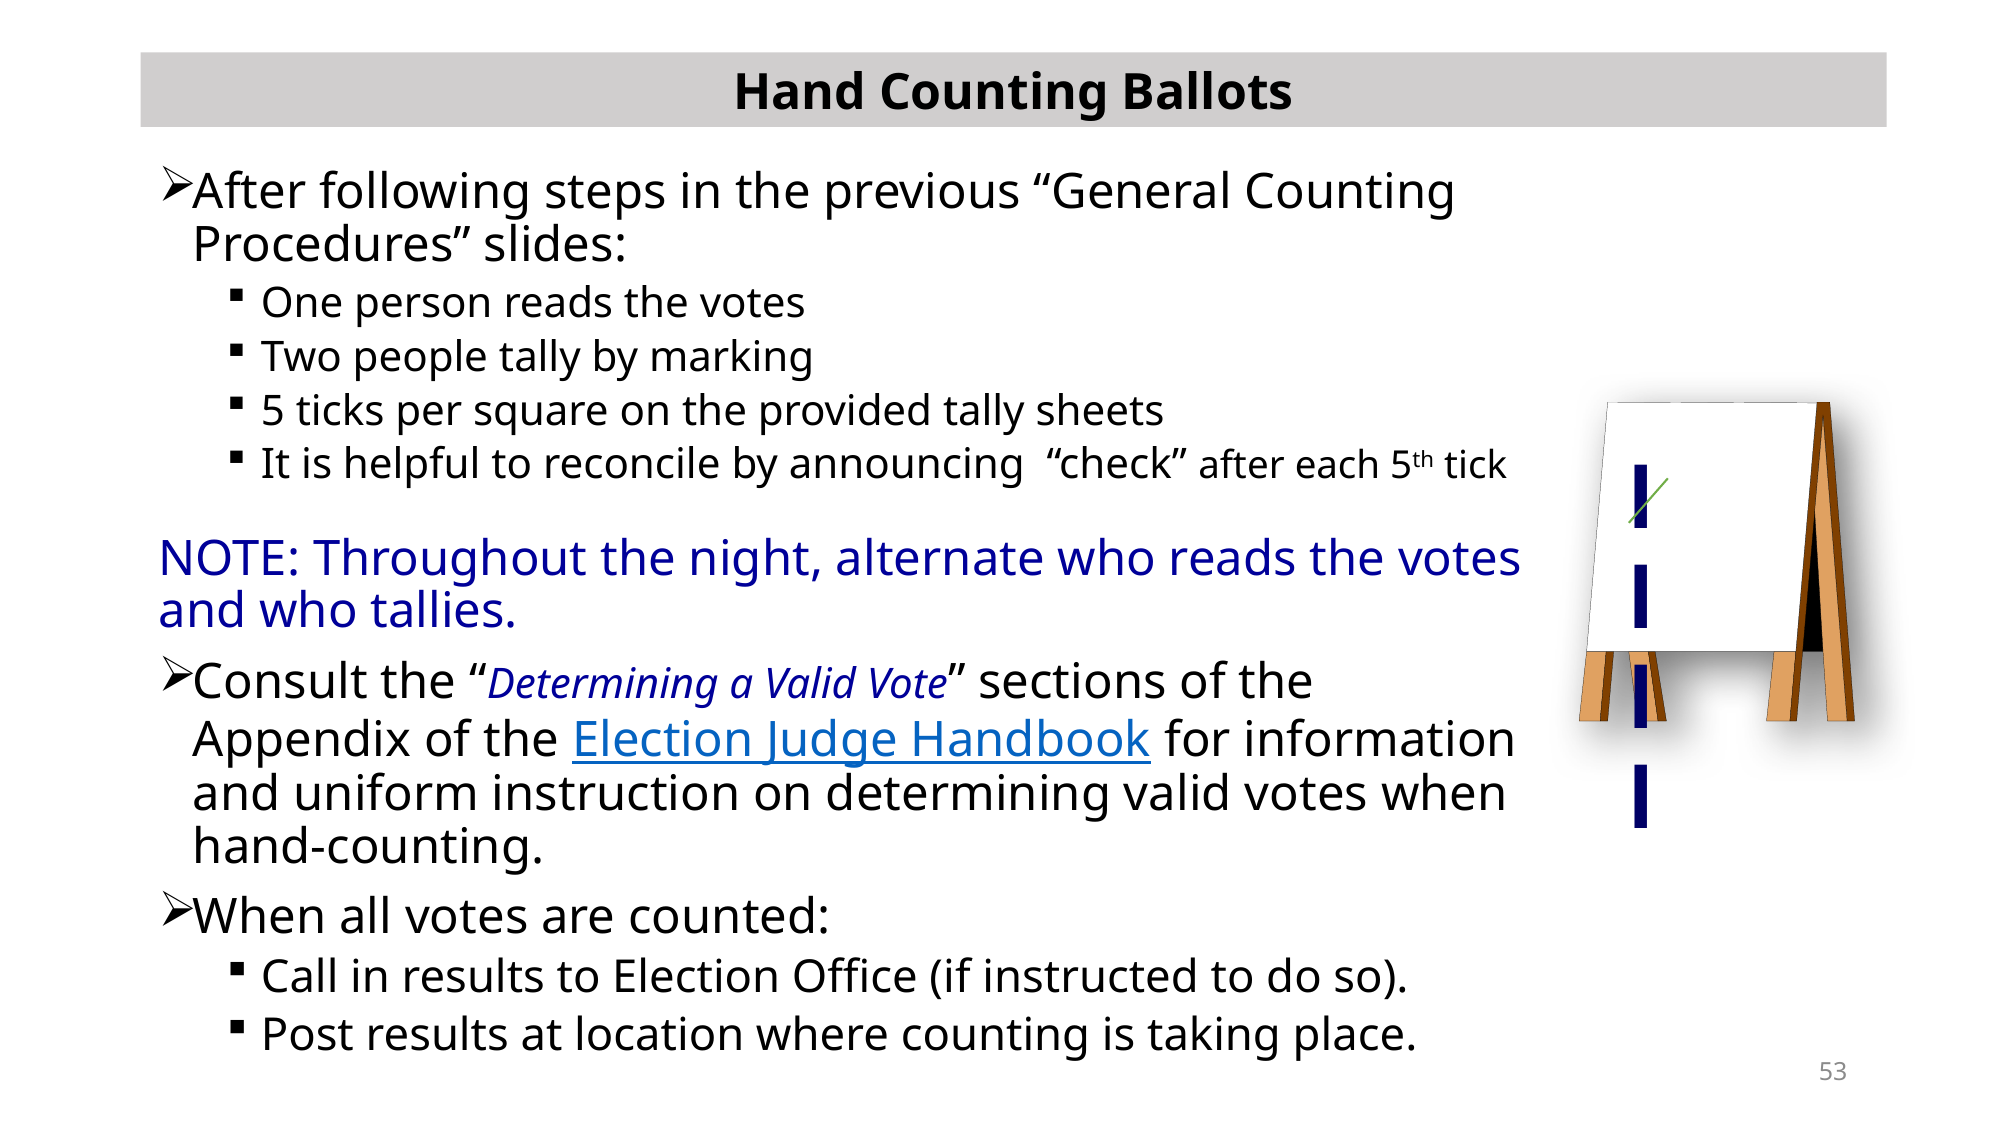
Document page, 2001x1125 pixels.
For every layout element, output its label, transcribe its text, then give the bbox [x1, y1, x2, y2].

slide_number 53 [1412, 1042, 1863, 1103]
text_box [1578, 402, 1857, 723]
text_box Hand Counting Ballots [140, 52, 1887, 127]
list After following steps in the previous “General Counting Procedures” slides: One person reads the votes Two people tally by marking 5 ticks per square on the provided tally sheets It is helpful to reconcile by announcing “check” after each 5th tick NOTE: Throughout the night, alternate who reads the votes and who tallies. Consult the “Determining a Valid Vote” sections of the Appendix of the Election Judge Handbook for information and uniform instruction on determining valid votes when hand-counting. When all votes are counted: Call in results to Election Office (if instructed to do so). Post results at location where counting is taking place. [143, 159, 1541, 1073]
